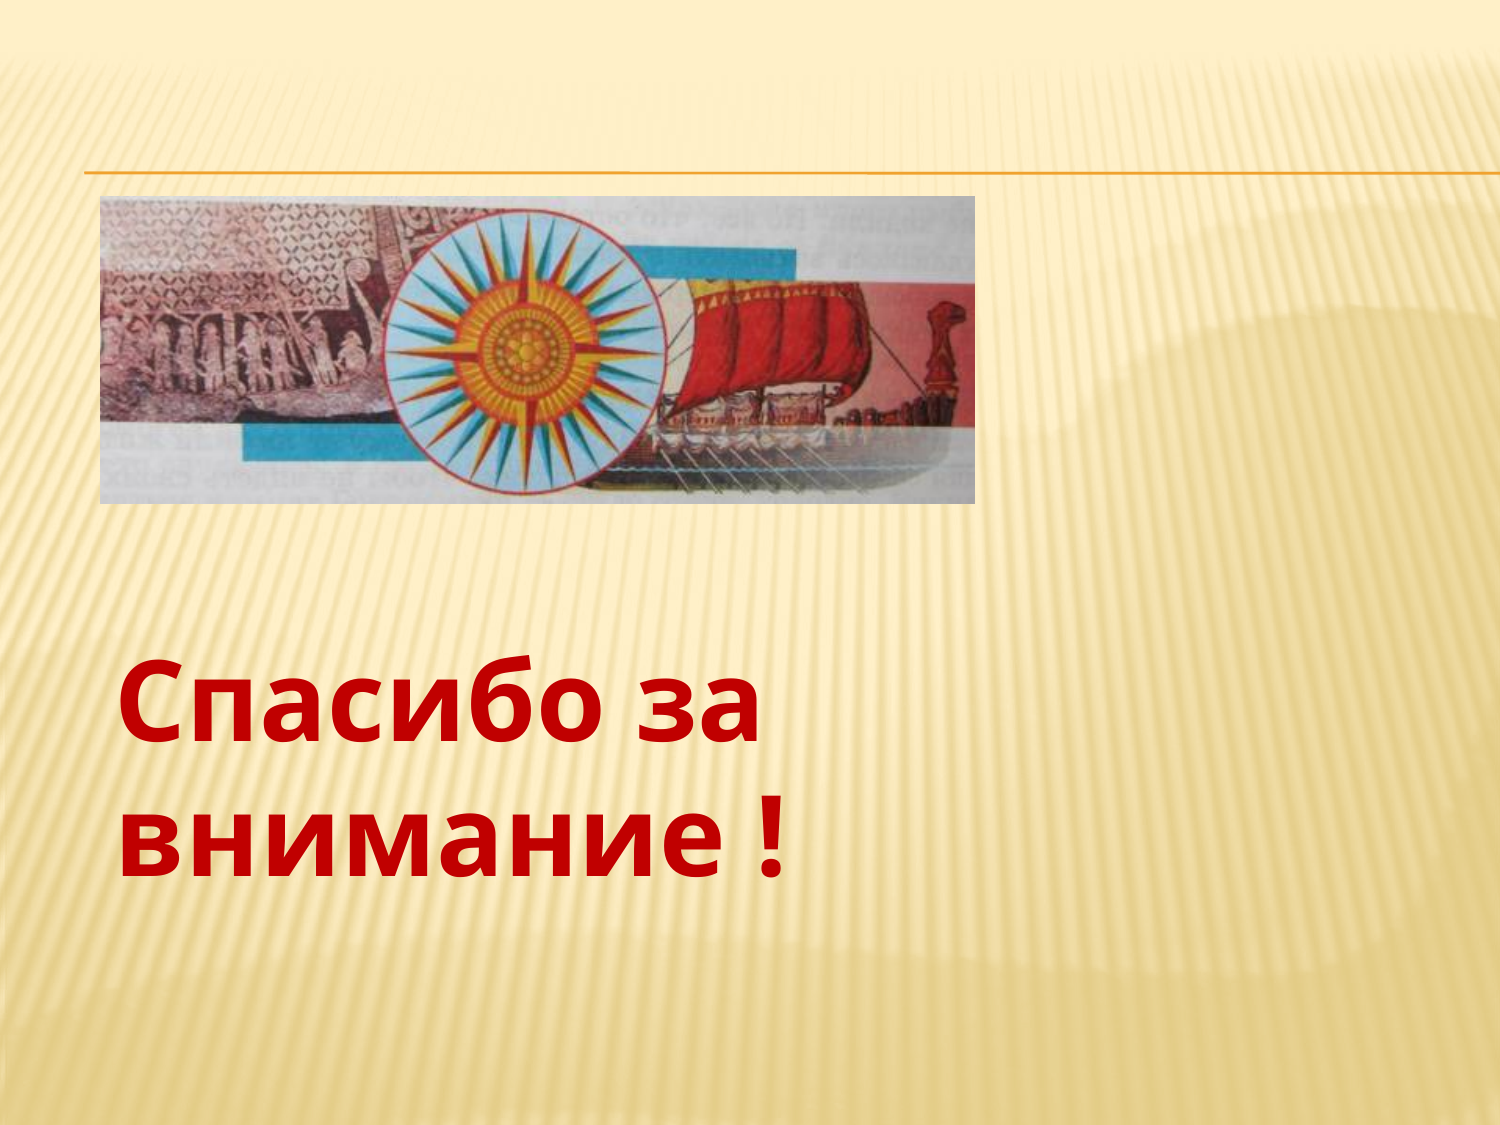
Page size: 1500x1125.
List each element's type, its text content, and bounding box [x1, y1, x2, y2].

text_box Спасибо за внимание ! [100, 621, 1424, 907]
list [99, 196, 975, 504]
